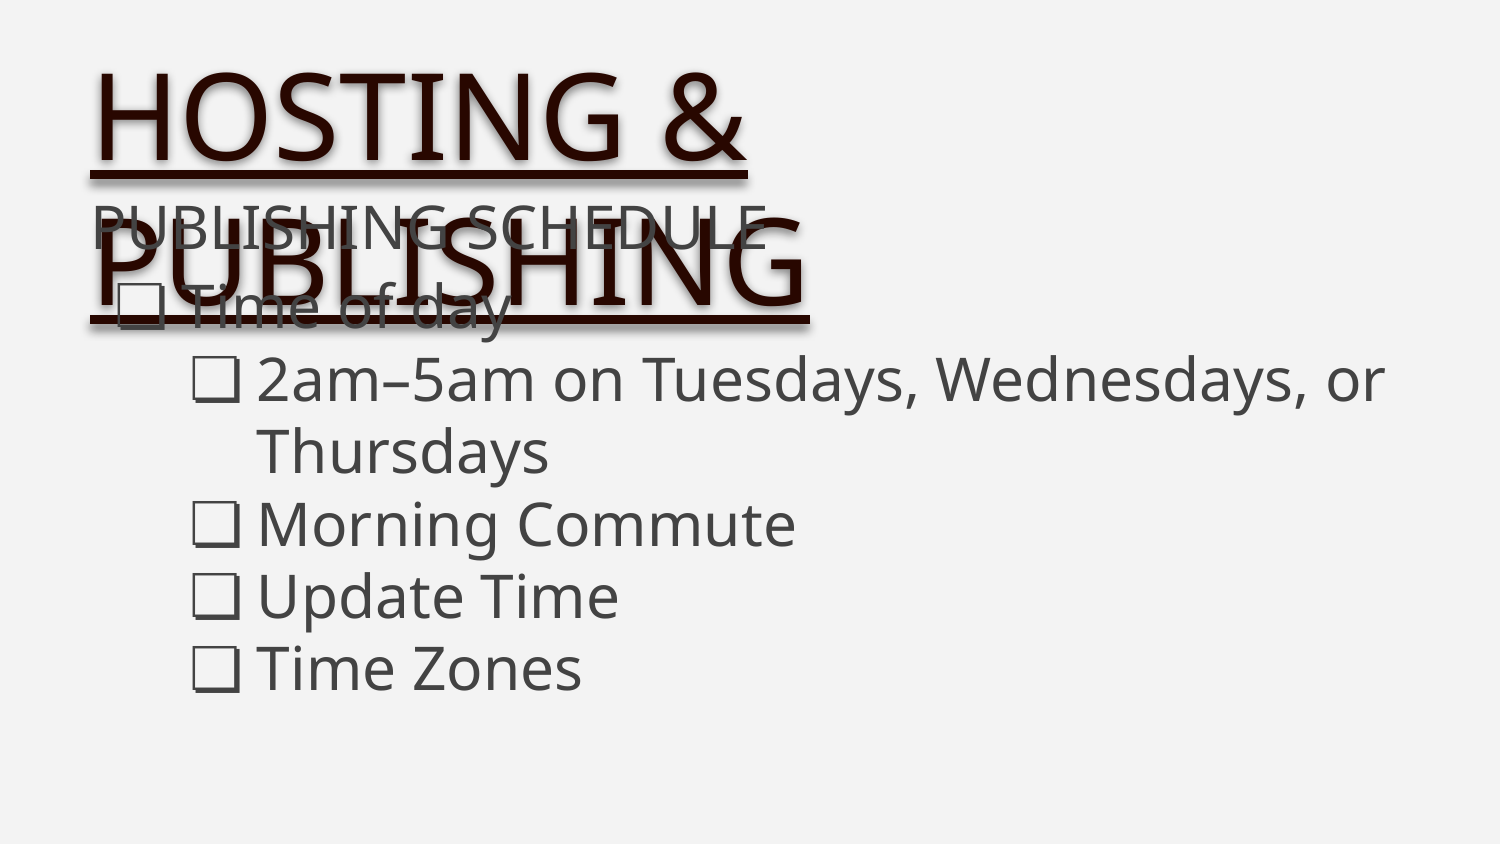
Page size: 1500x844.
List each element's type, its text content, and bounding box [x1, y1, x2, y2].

text_box PUBLISHING SCHEDULE [75, 174, 1425, 247]
text_box HOSTING & PUBLISHING [75, 24, 1425, 174]
text_box Time of day 2am–5am on Tuesdays, Wednesdays, or Thursdays Morning Commute Update Time Time Zones [91, 253, 1425, 844]
